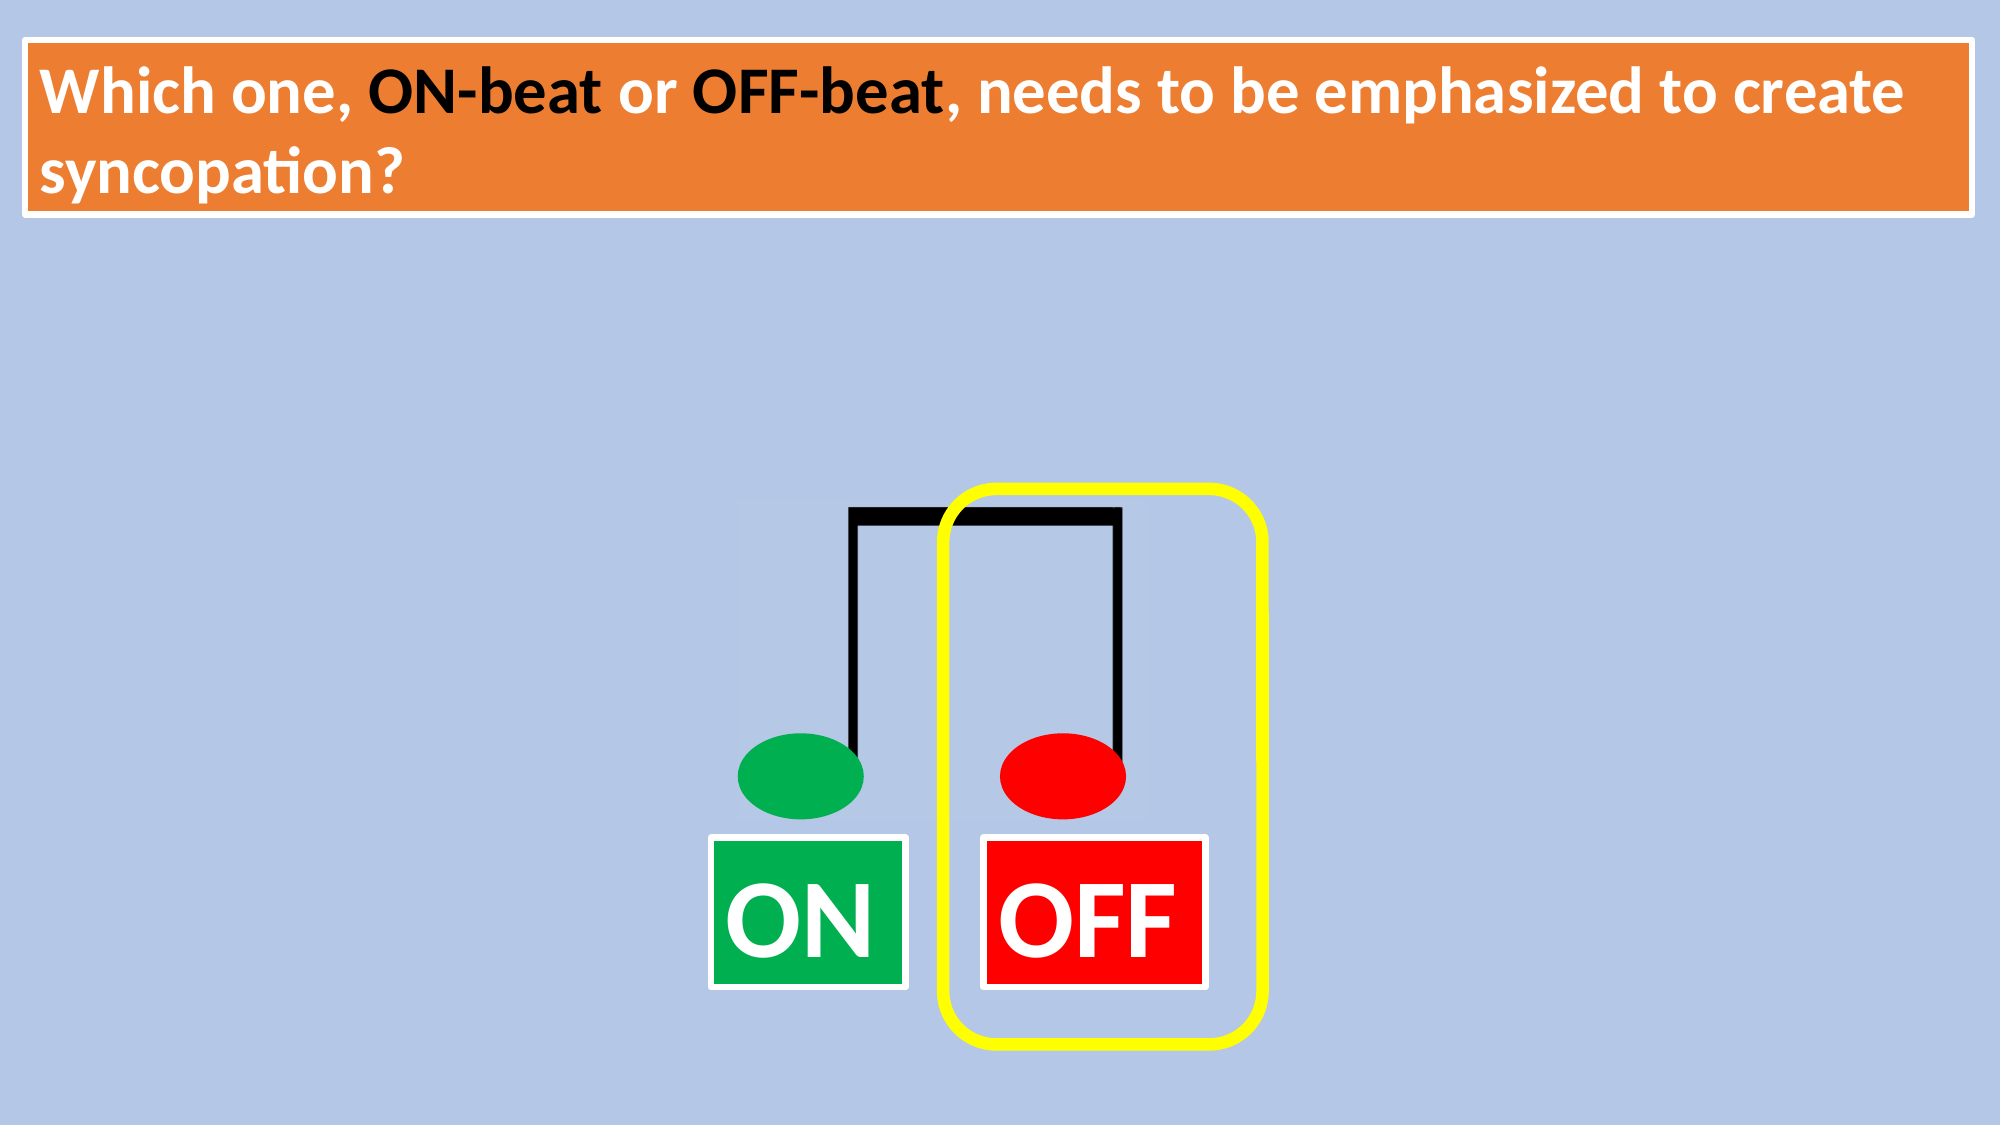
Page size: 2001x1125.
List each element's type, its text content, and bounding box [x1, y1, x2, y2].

text_box [942, 487, 1264, 1046]
picture [737, 499, 1149, 820]
text_box ON [710, 837, 906, 988]
text_box Which one, ON-beat or OFF-beat, needs to be emphasized to create syncopation? [24, 39, 1973, 215]
